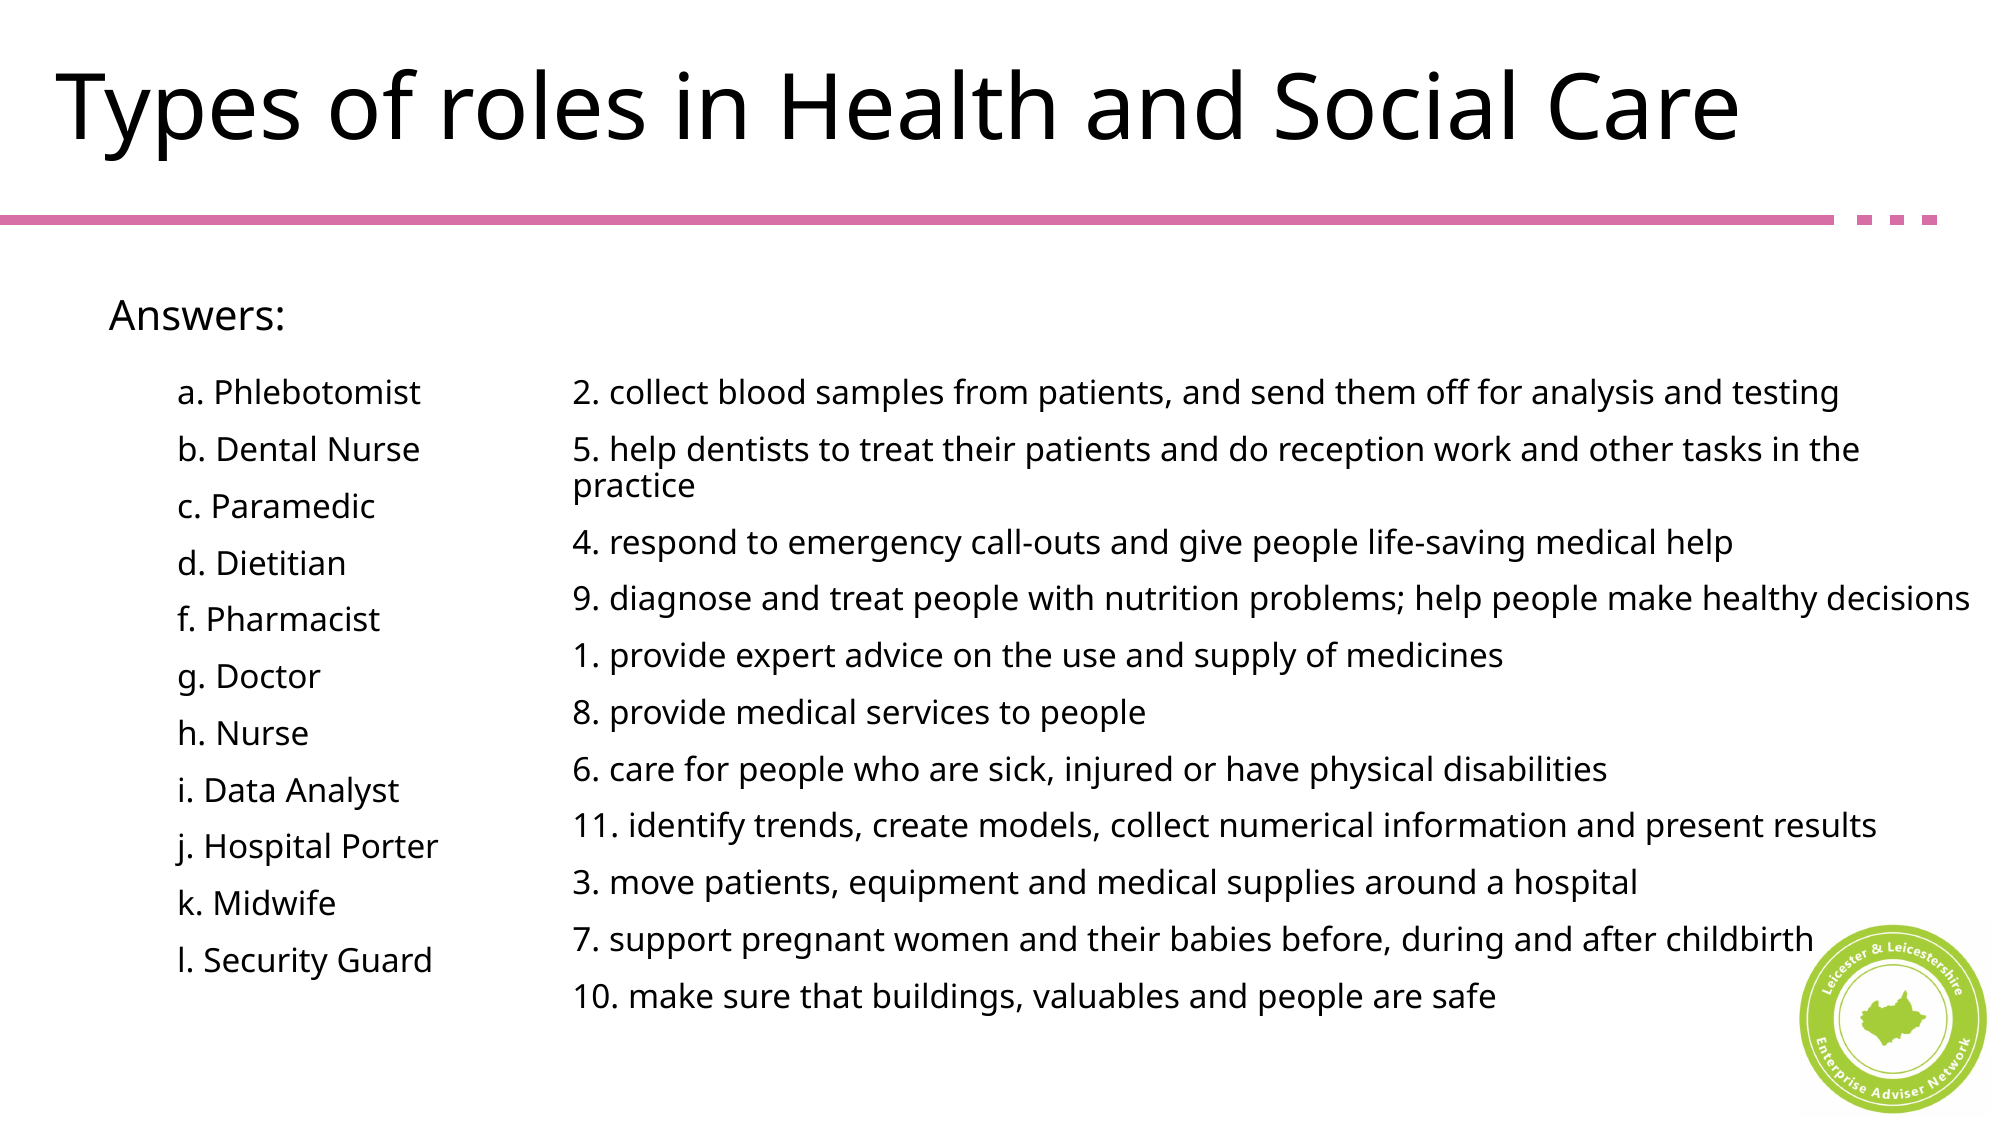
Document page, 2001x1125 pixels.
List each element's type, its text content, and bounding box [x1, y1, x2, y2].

picture [1799, 920, 1990, 1117]
text_box [1922, 215, 1937, 225]
text_box [1857, 215, 1872, 225]
text_box Answers: [94, 286, 1990, 357]
text_box [1890, 215, 1904, 225]
text_box [0, 215, 1834, 225]
list a. Phlebotomist b. Dental Nurse c. Paramedic d. Dietitian f. Pharmacist g. Doctor h. Nurse i. Data Analyst j. Hospital Porter k. Midwife l. Security Guard [162, 368, 557, 1083]
text_box 2. collect blood samples from patients, and send them off for analysis and testing 5. help dentists to treat their patients and do reception work and other tasks in the practice 4. respond to emergency call-outs and give people life-saving medical help 9. diagnose and treat people with nutrition problems; help people make healthy decisions 1. provide expert advice on the use and supply of medicines 8. provide medical services to people 6. care for people who are sick, injured or have physical disabilities 11. identify trends, create models, collect numerical information and present results 3. move patients, equipment and medical supplies around a hospital 7. support pregnant women and their babies before, during and after childbirth 10. make sure that buildings, valuables and people are safe [557, 368, 2000, 1083]
title Types of roles in Health and Social Care [0, 41, 1800, 177]
